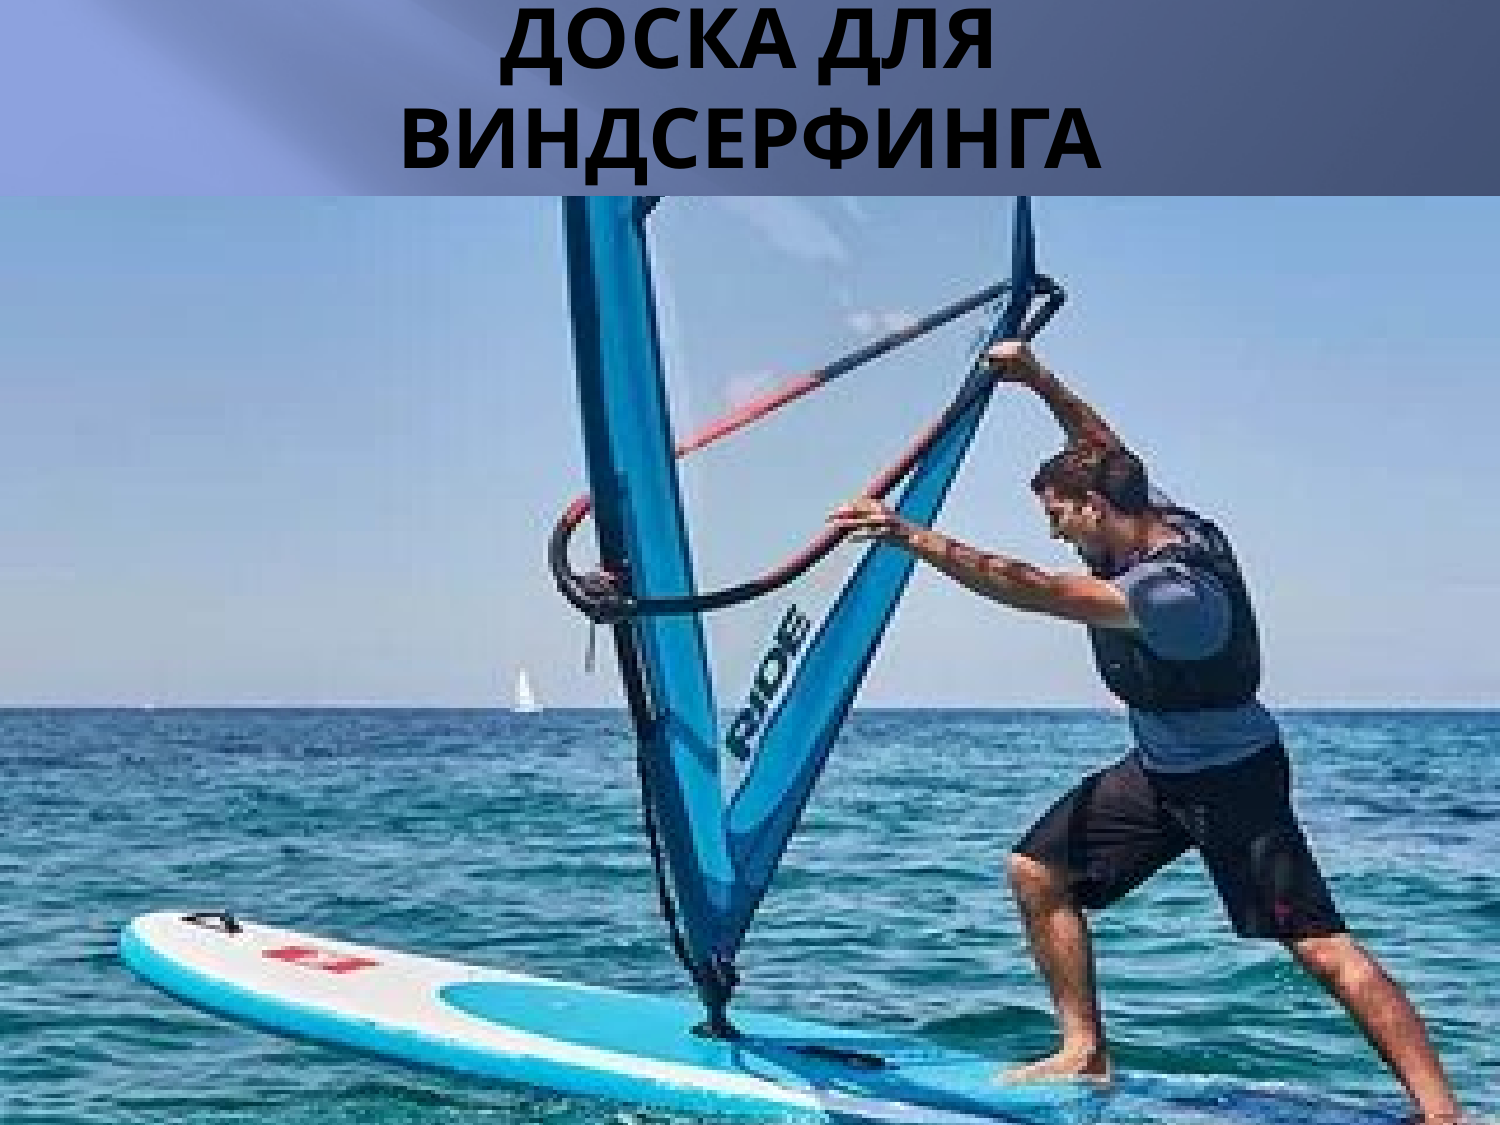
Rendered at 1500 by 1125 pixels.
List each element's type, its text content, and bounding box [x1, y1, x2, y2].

title ДОСКА ДЛЯ ВИНДСЕРФИНГА [300, 99, 1200, 186]
picture [0, 195, 1500, 1125]
